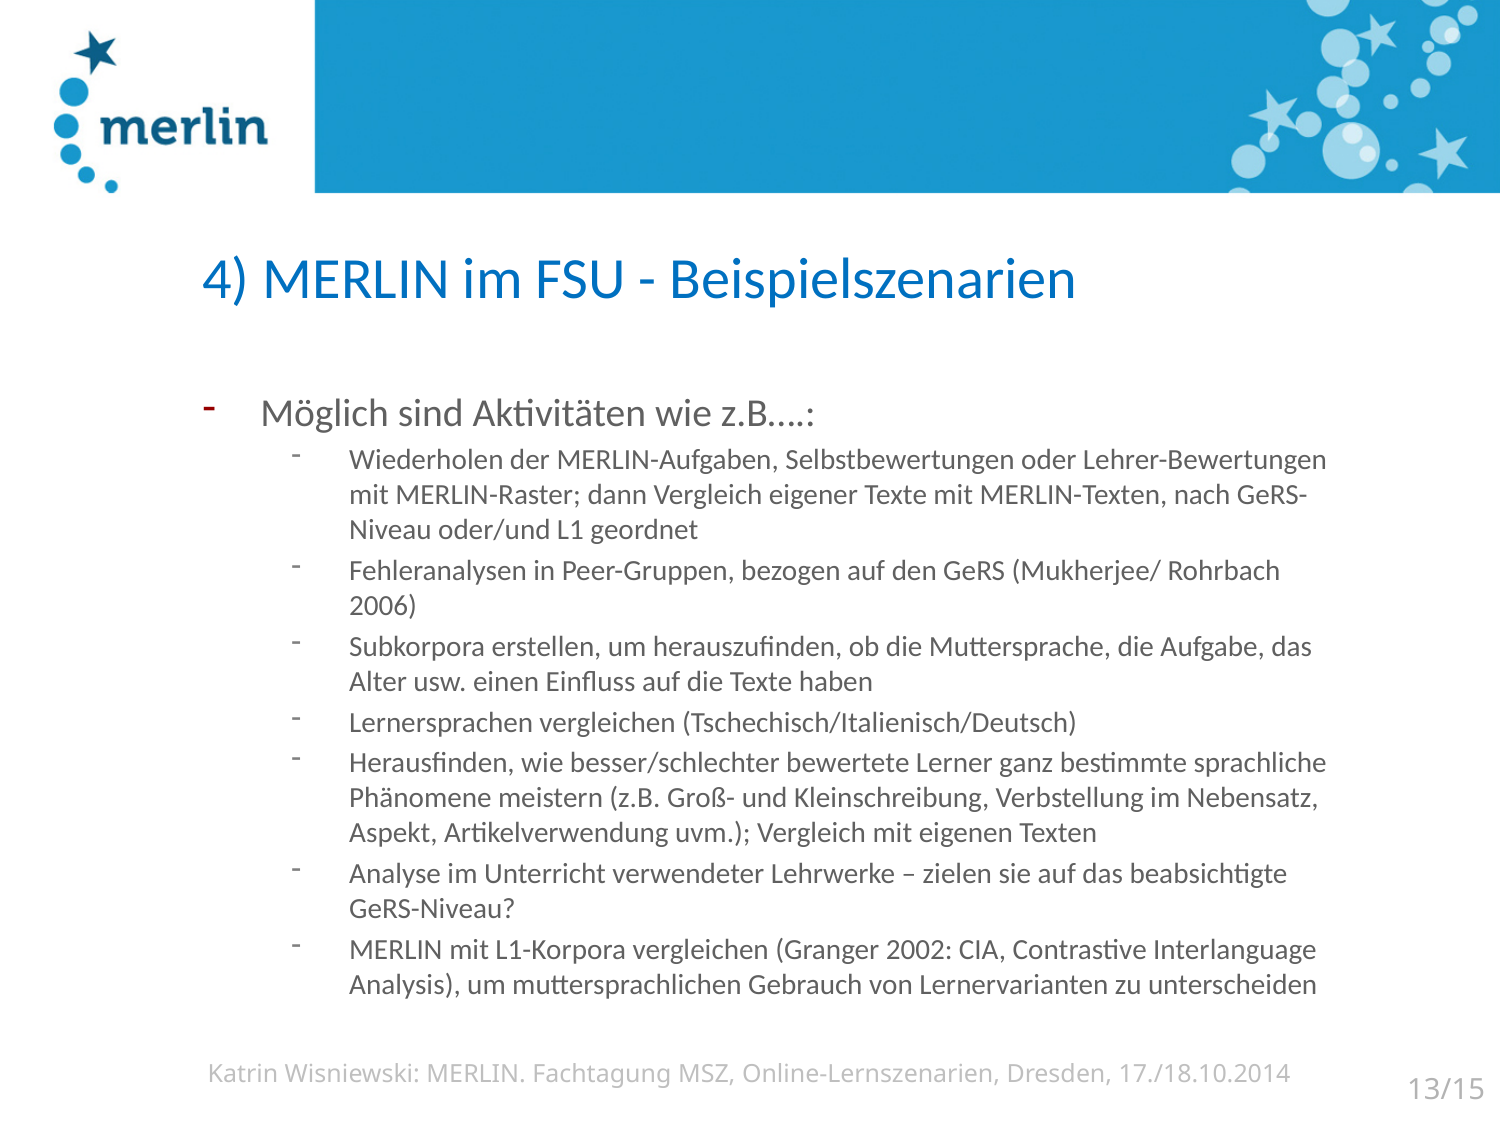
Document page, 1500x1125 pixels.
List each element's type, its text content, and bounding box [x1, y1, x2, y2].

list Möglich sind Aktivitäten wie z.B….: Wiederholen der MERLIN-Aufgaben, Selbstbewertungen oder Lehrer-Bewertungen mit MERLIN-Raster; dann Vergleich eigener Texte mit MERLIN-Texten, nach GeRS-Niveau oder/und L1 geordnet Fehleranalysen in Peer-Gruppen, bezogen auf den GeRS (Mukherjee/ Rohrbach 2006) Subkorpora erstellen, um herauszufinden, ob die Muttersprache, die Aufgabe, das Alter usw. einen Einfluss auf die Texte haben Lernersprachen vergleichen (Tschechisch/Italienisch/Deutsch) Herausfinden, wie besser/schlechter bewertete Lerner ganz bestimmte sprachliche Phänomene meistern (z.B. Groß- und Kleinschreibung, Verbstellung im Nebensatz, Aspekt, Artikelverwendung uvm.); Vergleich mit eigenen Texten Analyse im Unterricht verwendeter Lehrwerke – zielen sie auf das beabsichtigte GeRS-Niveau? MERLIN mit L1-Korpora vergleichen (Granger 2002: CIA, Contrastive Interlanguage Analysis), um muttersprachlichen Gebrauch von Lernervarianten zu unterscheiden [187, 375, 1363, 1013]
title 4) MERLIN im FSU - Beispielszenarien [187, 200, 1500, 350]
picture [0, 0, 1500, 1125]
text_box 13/15 [1374, 1062, 1500, 1125]
